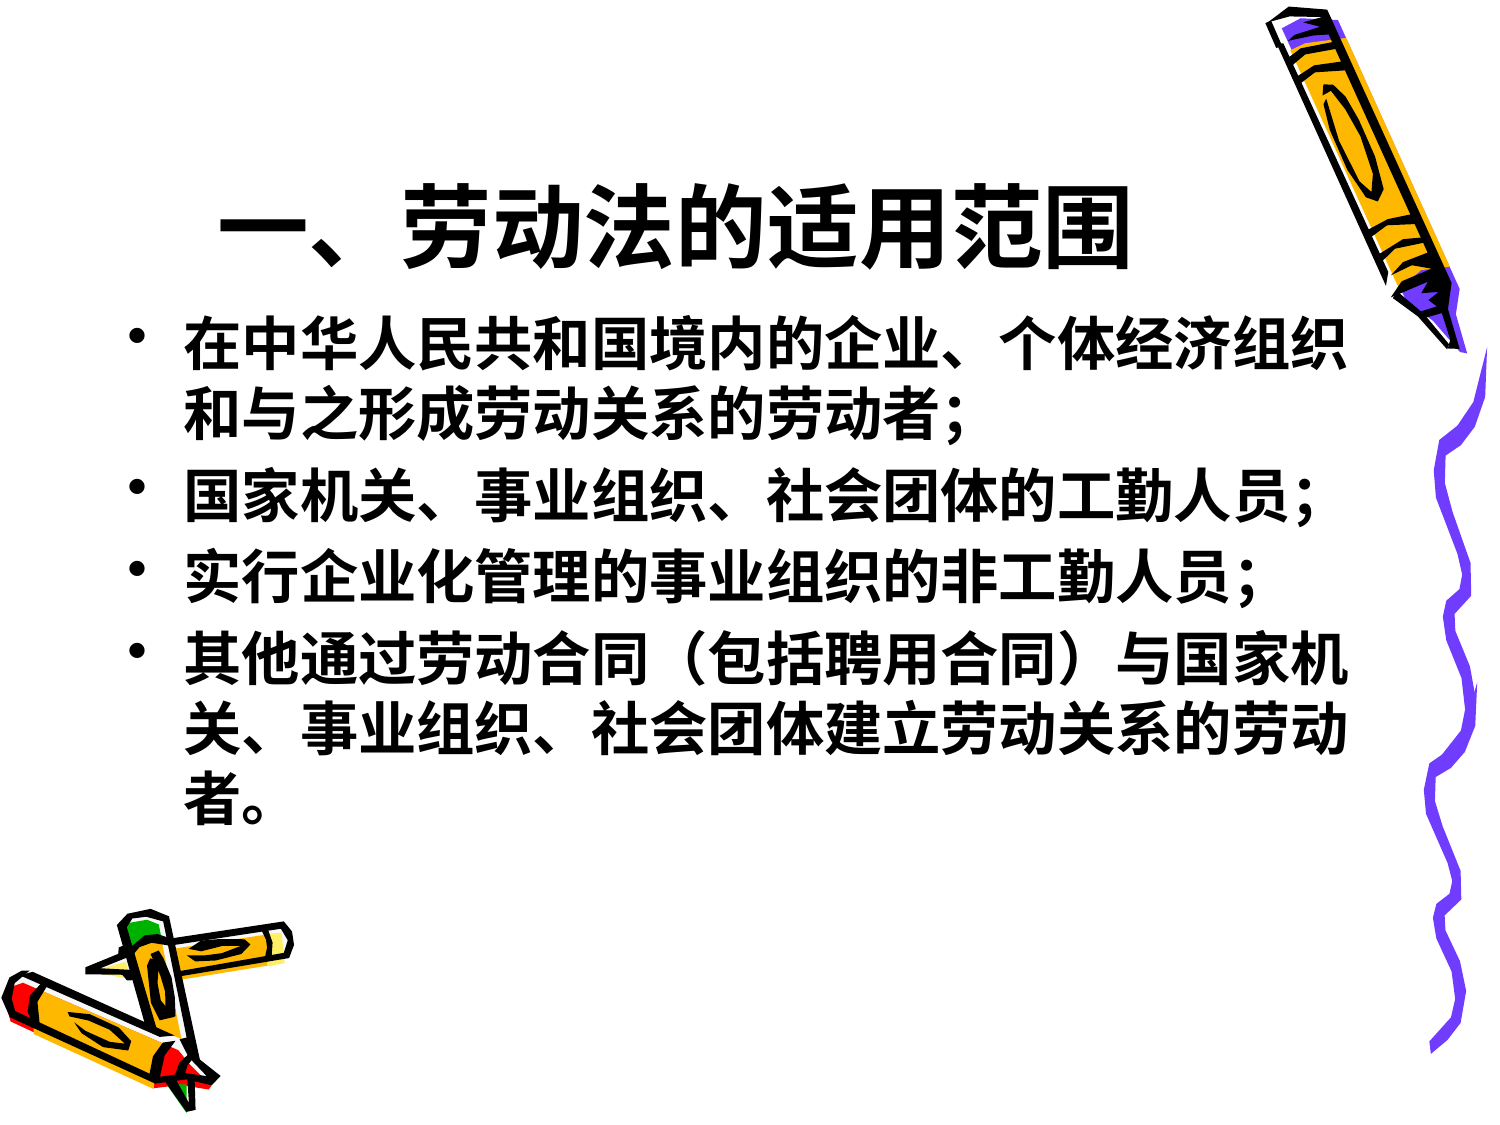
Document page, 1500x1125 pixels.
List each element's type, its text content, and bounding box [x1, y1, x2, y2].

list 在中华人民共和国境内的企业、个体经济组织和与之形成劳动关系的劳动者； 国家机关、事业组织、社会团体的工勤人员； 实行企业化管理的事业组织的非工勤人员； 其他通过劳动合同（包括聘用合同）与国家机关、事业组织、社会团体建立劳动关系的劳动者。 [112, 299, 1376, 901]
title 一、劳动法的适用范围 [112, 24, 1240, 288]
